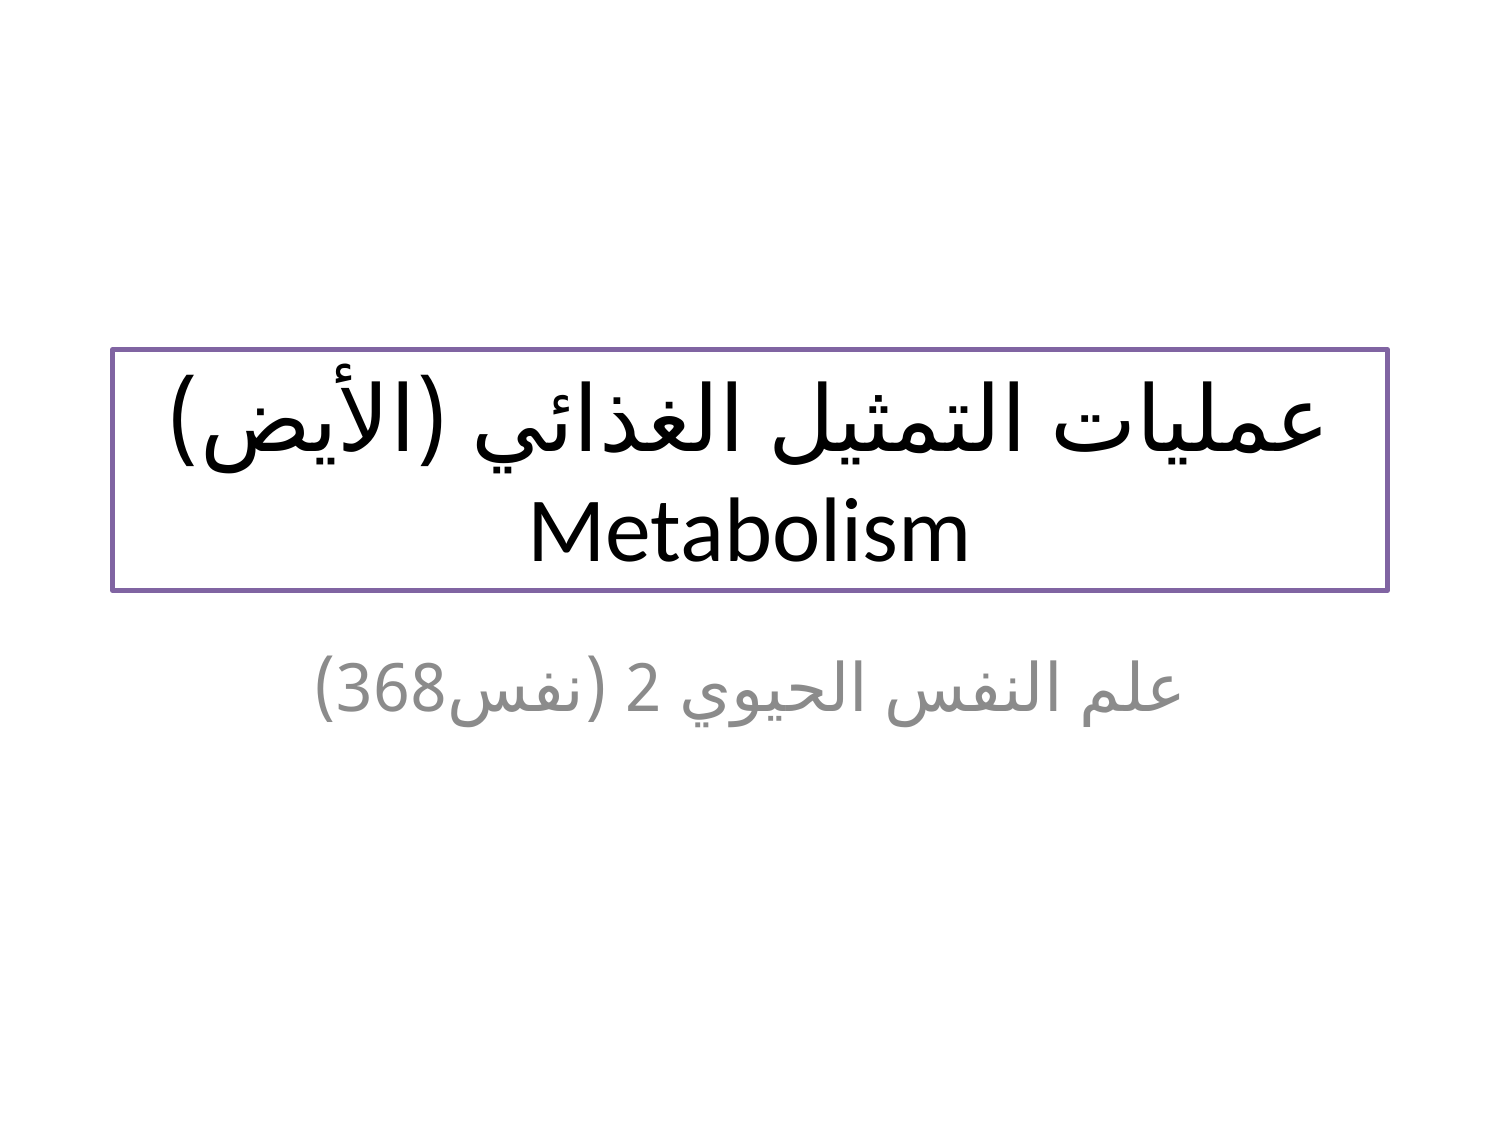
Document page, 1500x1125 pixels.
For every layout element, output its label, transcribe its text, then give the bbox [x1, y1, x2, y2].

subtitle علم النفس الحيوي 2 (نفس368) [225, 637, 1275, 925]
title عمليات التمثيل الغذائي (الأيض) Metabolism [112, 349, 1388, 591]
